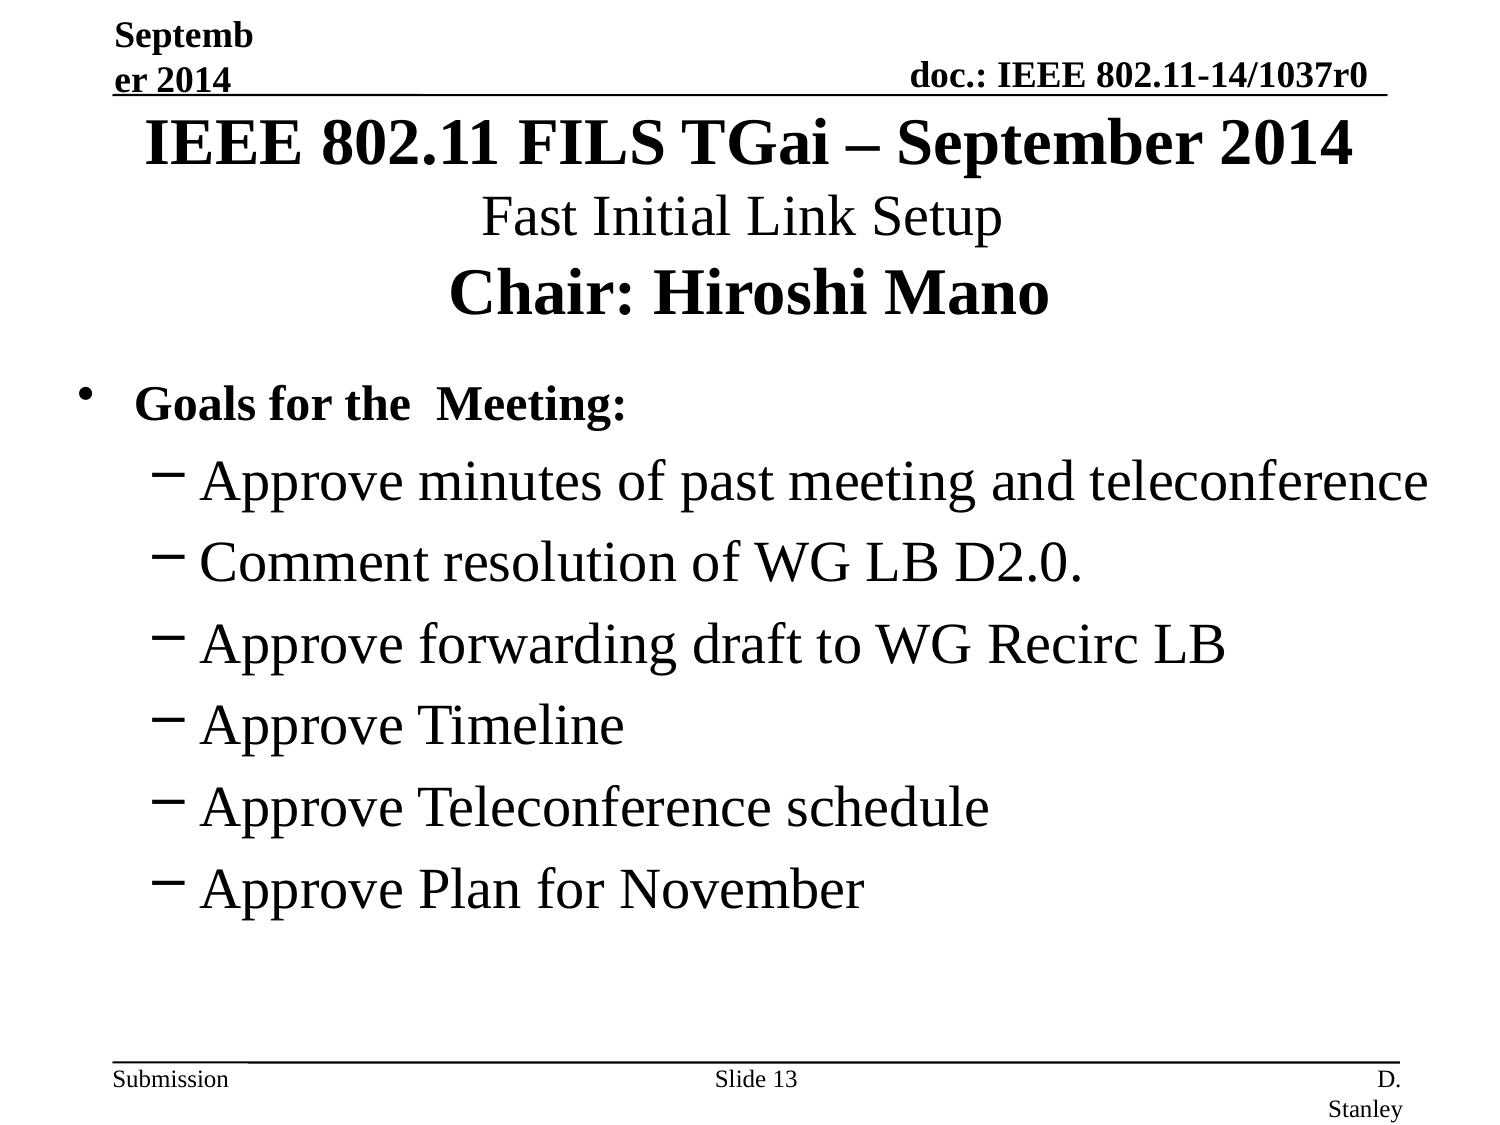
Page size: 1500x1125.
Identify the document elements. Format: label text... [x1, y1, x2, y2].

title IEEE 802.11 FILS TGai – September 2014 Fast Initial Link Setup Chair: Hiroshi Mano [0, 125, 1500, 300]
slide_number Slide 13 [712, 1062, 800, 1093]
list Goals for the Meeting: Approve minutes of past meeting and teleconference Comment resolution of WG LB D2.0. Approve forwarding draft to WG Recirc LB Approve Timeline Approve Teleconference schedule Approve Plan for November [62, 362, 1450, 1038]
footer D. Stanley, Aruba Networks [1325, 1062, 1402, 1093]
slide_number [114, 54, 257, 100]
